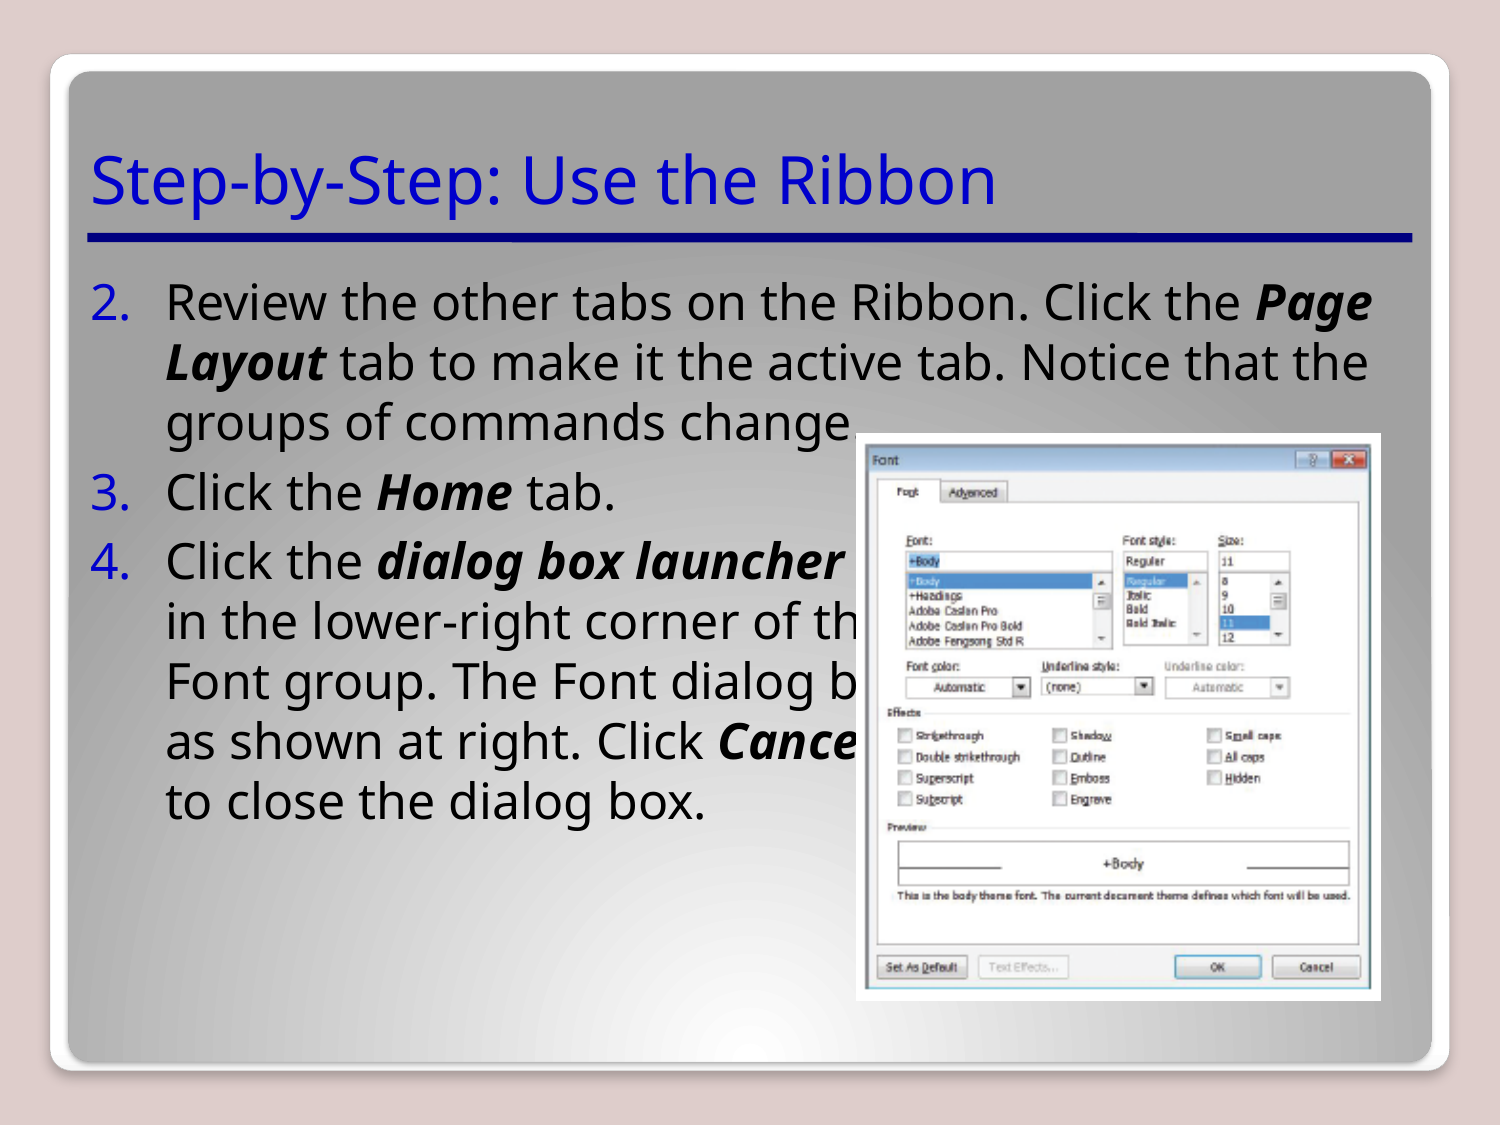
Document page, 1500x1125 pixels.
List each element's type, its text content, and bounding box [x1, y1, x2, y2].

picture [856, 433, 1381, 1001]
title Step-by-Step: Use the Ribbon [74, 74, 1426, 226]
list Review the other tabs on the Ribbon. Click the Page Layout tab to make it the active tab. Notice that the groups of commands change. Click the Home tab. Click the dialog box launcher in the lower-right corner of the Font group. The Font dialog box, as shown at right. Click Cancel to close the dialog box. [74, 262, 1426, 1063]
